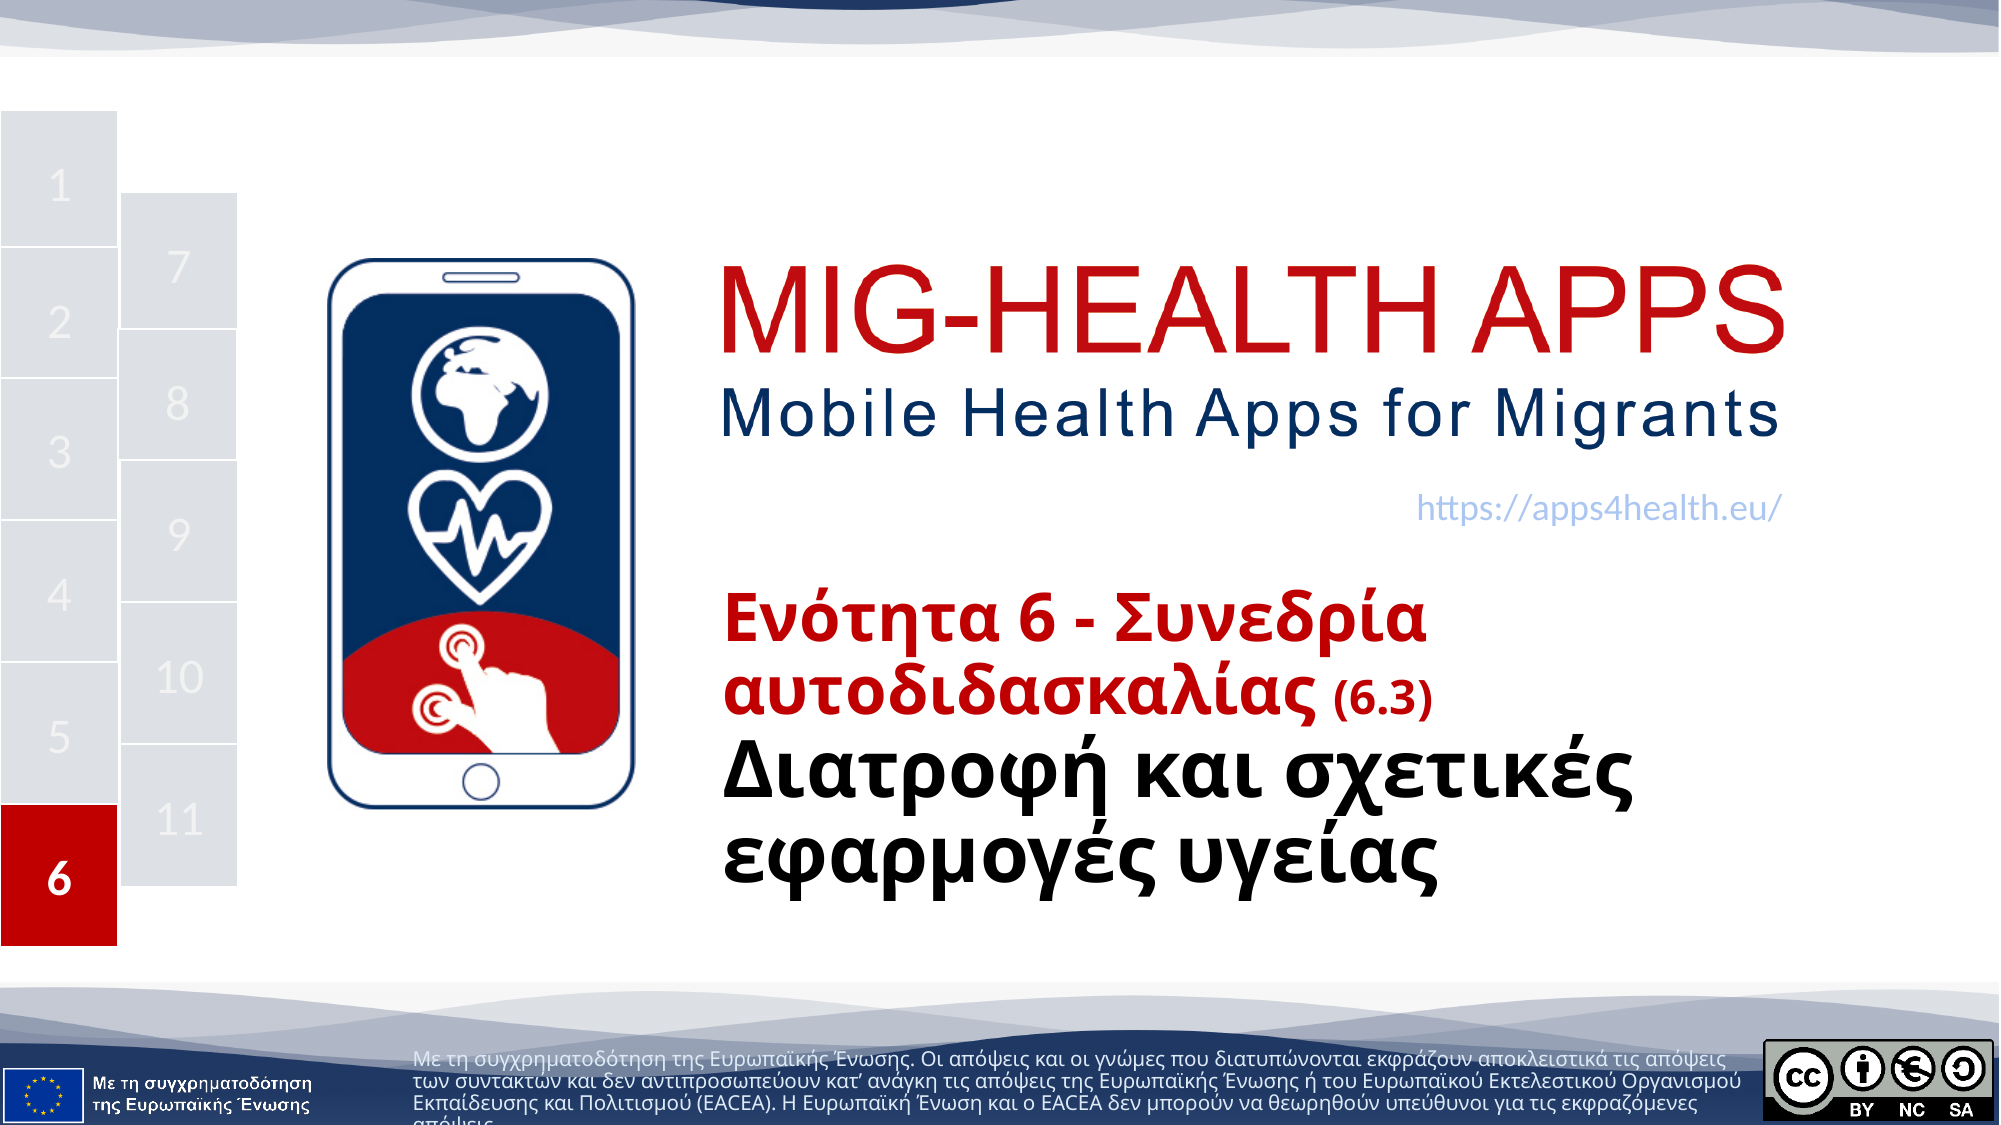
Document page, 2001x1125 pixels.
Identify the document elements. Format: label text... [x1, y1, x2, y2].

text_box 6 [0, 803, 120, 948]
text_box 2 [0, 246, 119, 377]
text_box 5 [0, 661, 119, 803]
text_box Ενότητα 6 - Συνεδρία αυτοδιδασκαλίας (6.3) Διατροφή και σχετικές εφαρμογές υγείας [707, 576, 1965, 908]
picture [0, 982, 1999, 1125]
text_box 3 [0, 377, 118, 519]
picture [706, 186, 1784, 528]
picture [0, 0, 1999, 57]
text_box https://apps4health.eu/ [797, 475, 1798, 536]
picture [327, 258, 636, 811]
text_box 4 [0, 519, 119, 661]
text_box 7 [119, 191, 239, 336]
text_box 1 [0, 109, 119, 246]
text_box 8 [117, 328, 238, 473]
text_box 9 [118, 459, 239, 603]
text_box 11 [119, 743, 239, 888]
text_box 10 [119, 601, 239, 743]
